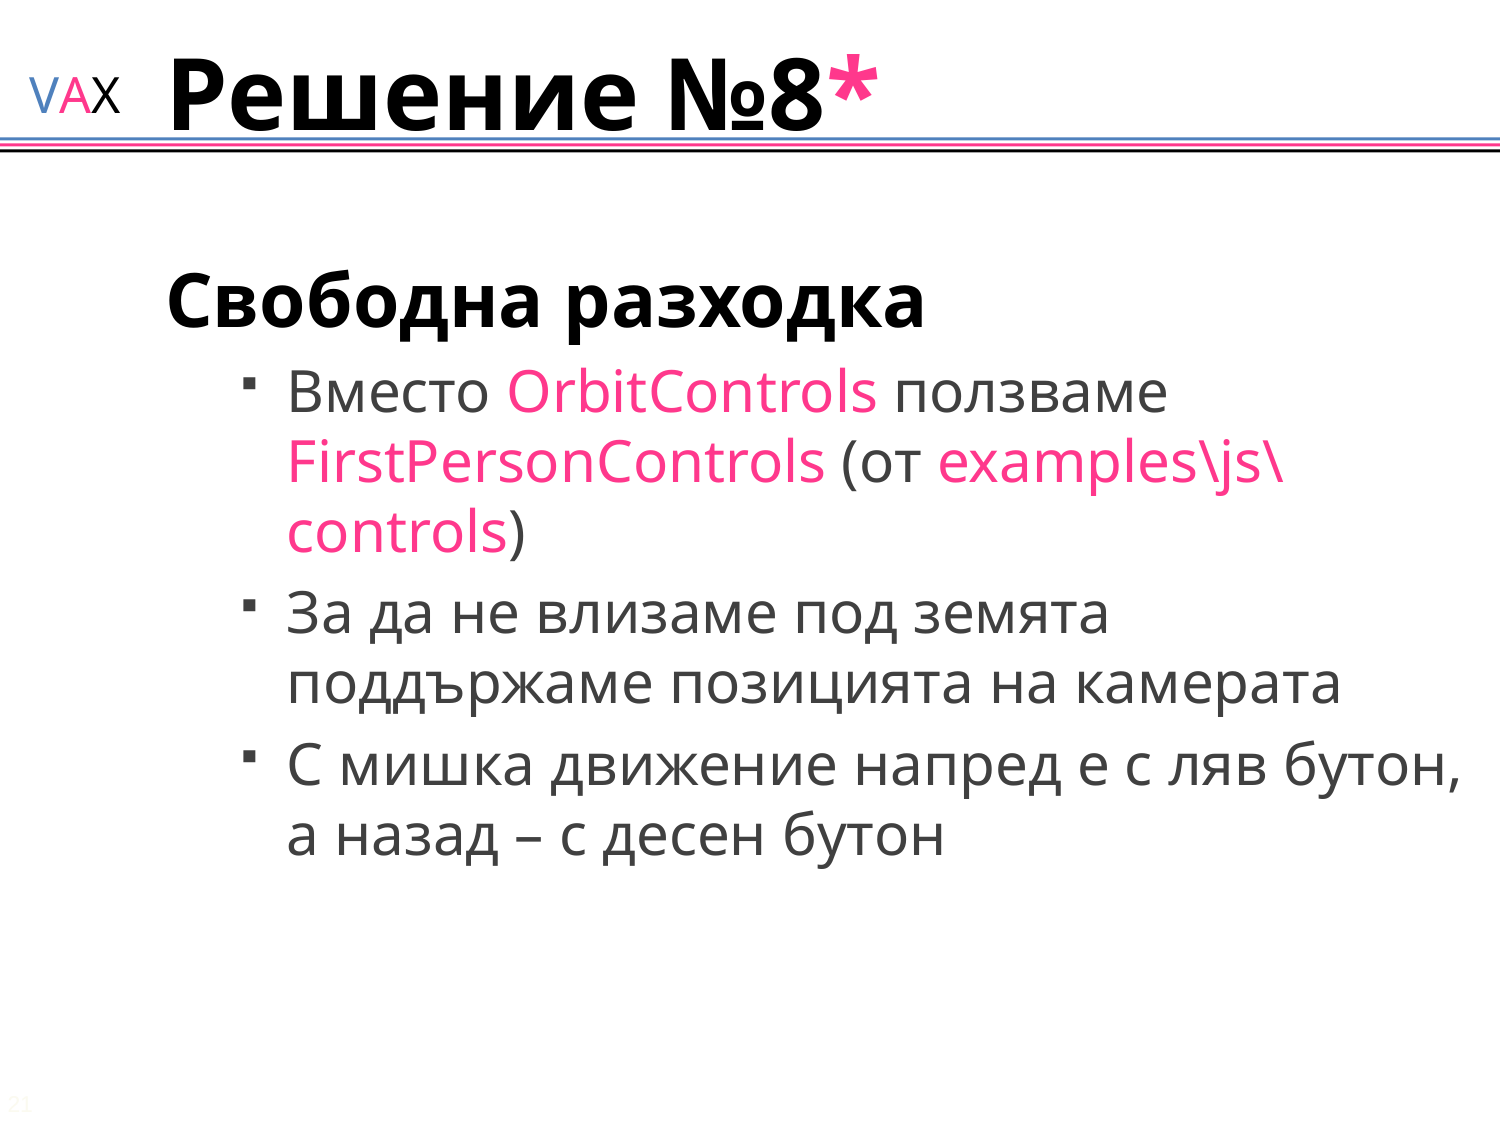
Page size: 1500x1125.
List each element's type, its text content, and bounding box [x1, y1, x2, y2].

title Решение №8* [0, 37, 1500, 144]
